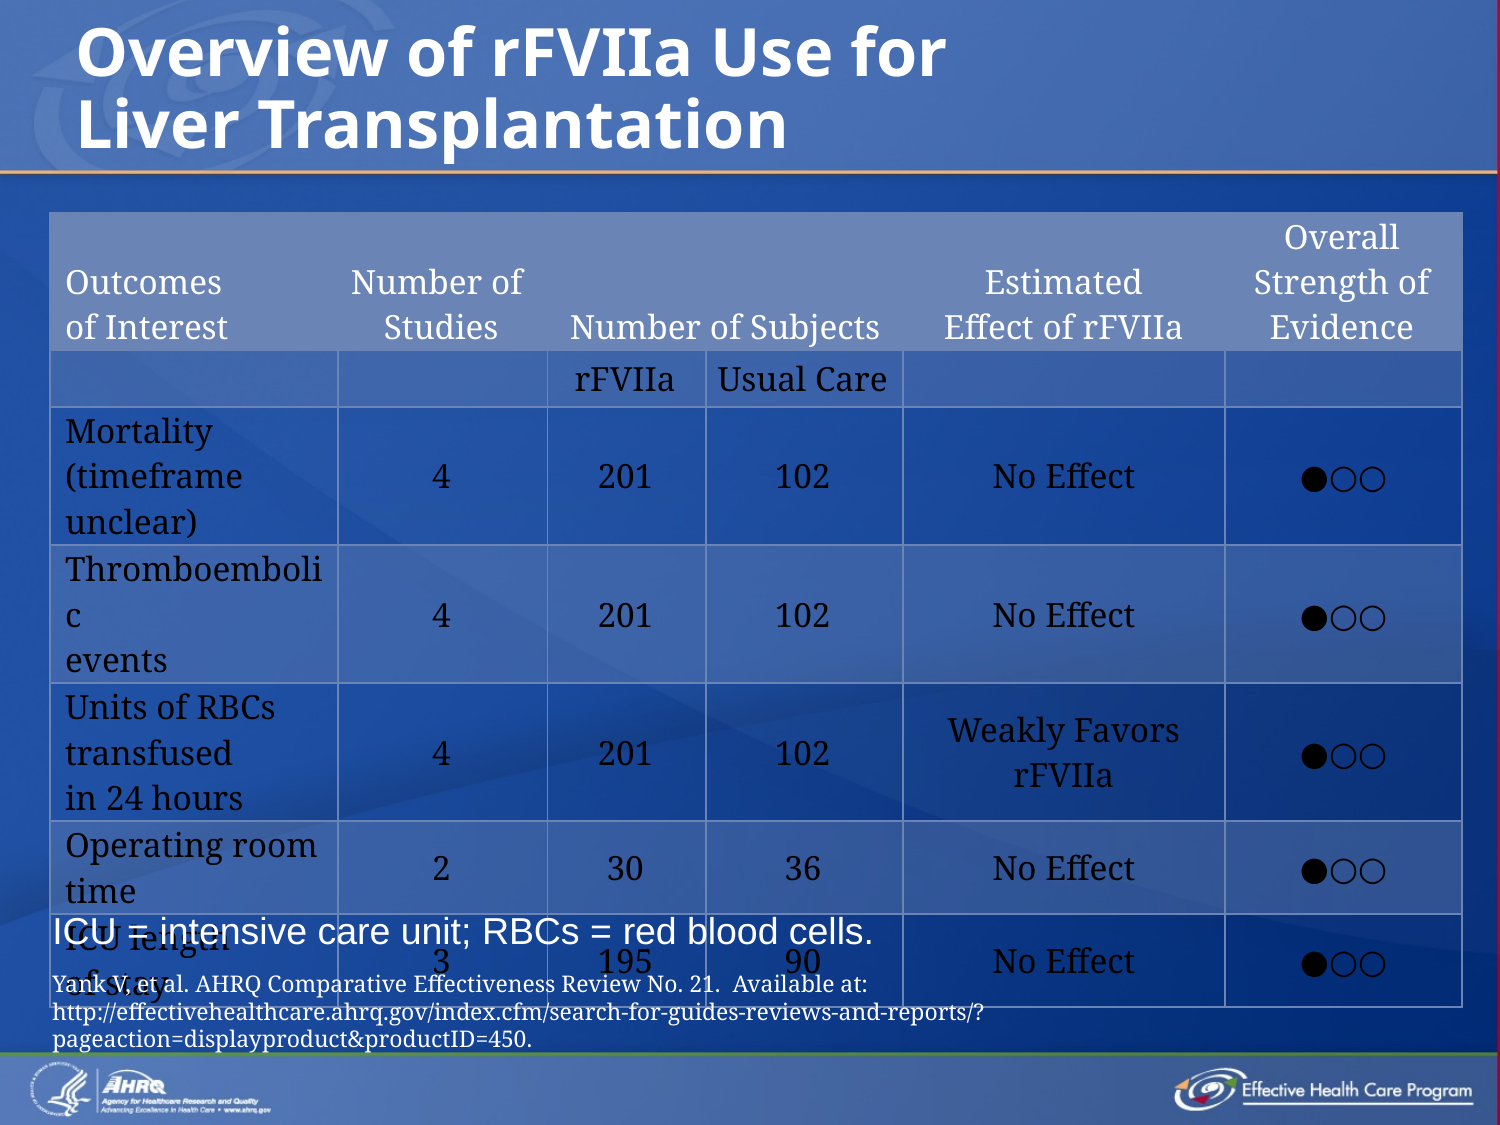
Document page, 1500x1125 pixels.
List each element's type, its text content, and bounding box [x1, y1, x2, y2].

table_cell No Effect [904, 822, 1224, 899]
table_cell 4 [339, 546, 547, 682]
table_header Outcomes of Interest [51, 213, 337, 350]
table_cell [51, 351, 337, 406]
table_cell 201 [548, 684, 705, 820]
table_cell ●○○ [1226, 684, 1461, 820]
table_cell 201 [548, 546, 705, 682]
table_header Number of Studies [339, 213, 547, 350]
table_cell 4 [339, 684, 547, 820]
table_cell Units of RBCs transfused in 24 hours [51, 684, 337, 820]
table_cell Mortality (timeframe unclear) [51, 408, 337, 544]
table_cell 30 [548, 822, 705, 899]
table_cell [904, 351, 1224, 406]
table_cell [1226, 351, 1461, 406]
table_cell ●○○ [1226, 822, 1461, 913]
text_box Yank V, et al. AHRQ Comparative Effectiveness Review No. 21. Available at: http://effectivehealthcare.ahrq.gov/index.cfm/search-for-guides-reviews-and-reports/?pageaction=displayproduct&productID=450. [37, 962, 1400, 1060]
picture [0, 0, 1500, 1125]
table_cell rFVIIa [548, 351, 705, 406]
table_cell Weakly Favors rFVIIa [904, 684, 1224, 820]
table_cell Operating room time [51, 822, 337, 899]
table_header Overall Strength of Evidence [1226, 213, 1461, 350]
table_cell 2 [339, 822, 547, 899]
table_cell ●○○ [1226, 408, 1461, 544]
table_cell Usual Care [707, 351, 902, 406]
table_cell 36 [707, 822, 902, 899]
table_cell No Effect [904, 408, 1224, 544]
table_cell 102 [707, 546, 902, 682]
table_cell ●○○ [1226, 915, 1461, 1006]
table_header Estimated Effect of rFVIIa [904, 213, 1224, 350]
table_cell 201 [548, 408, 705, 544]
table_cell 102 [707, 408, 902, 544]
table_cell 4 [339, 408, 547, 544]
text_box ICU = intensive care unit; RBCs = red blood cells. [37, 899, 1388, 960]
table_header Number of Subjects [548, 213, 902, 350]
title Overview of rFVIIa Use for Liver Transplantation [74, 21, 1426, 163]
table_cell Thromboembolic events [51, 546, 337, 682]
table_cell No Effect [904, 546, 1224, 682]
table_cell ●○○ [1226, 546, 1461, 682]
table_cell 102 [707, 684, 902, 820]
table_cell [339, 351, 547, 406]
